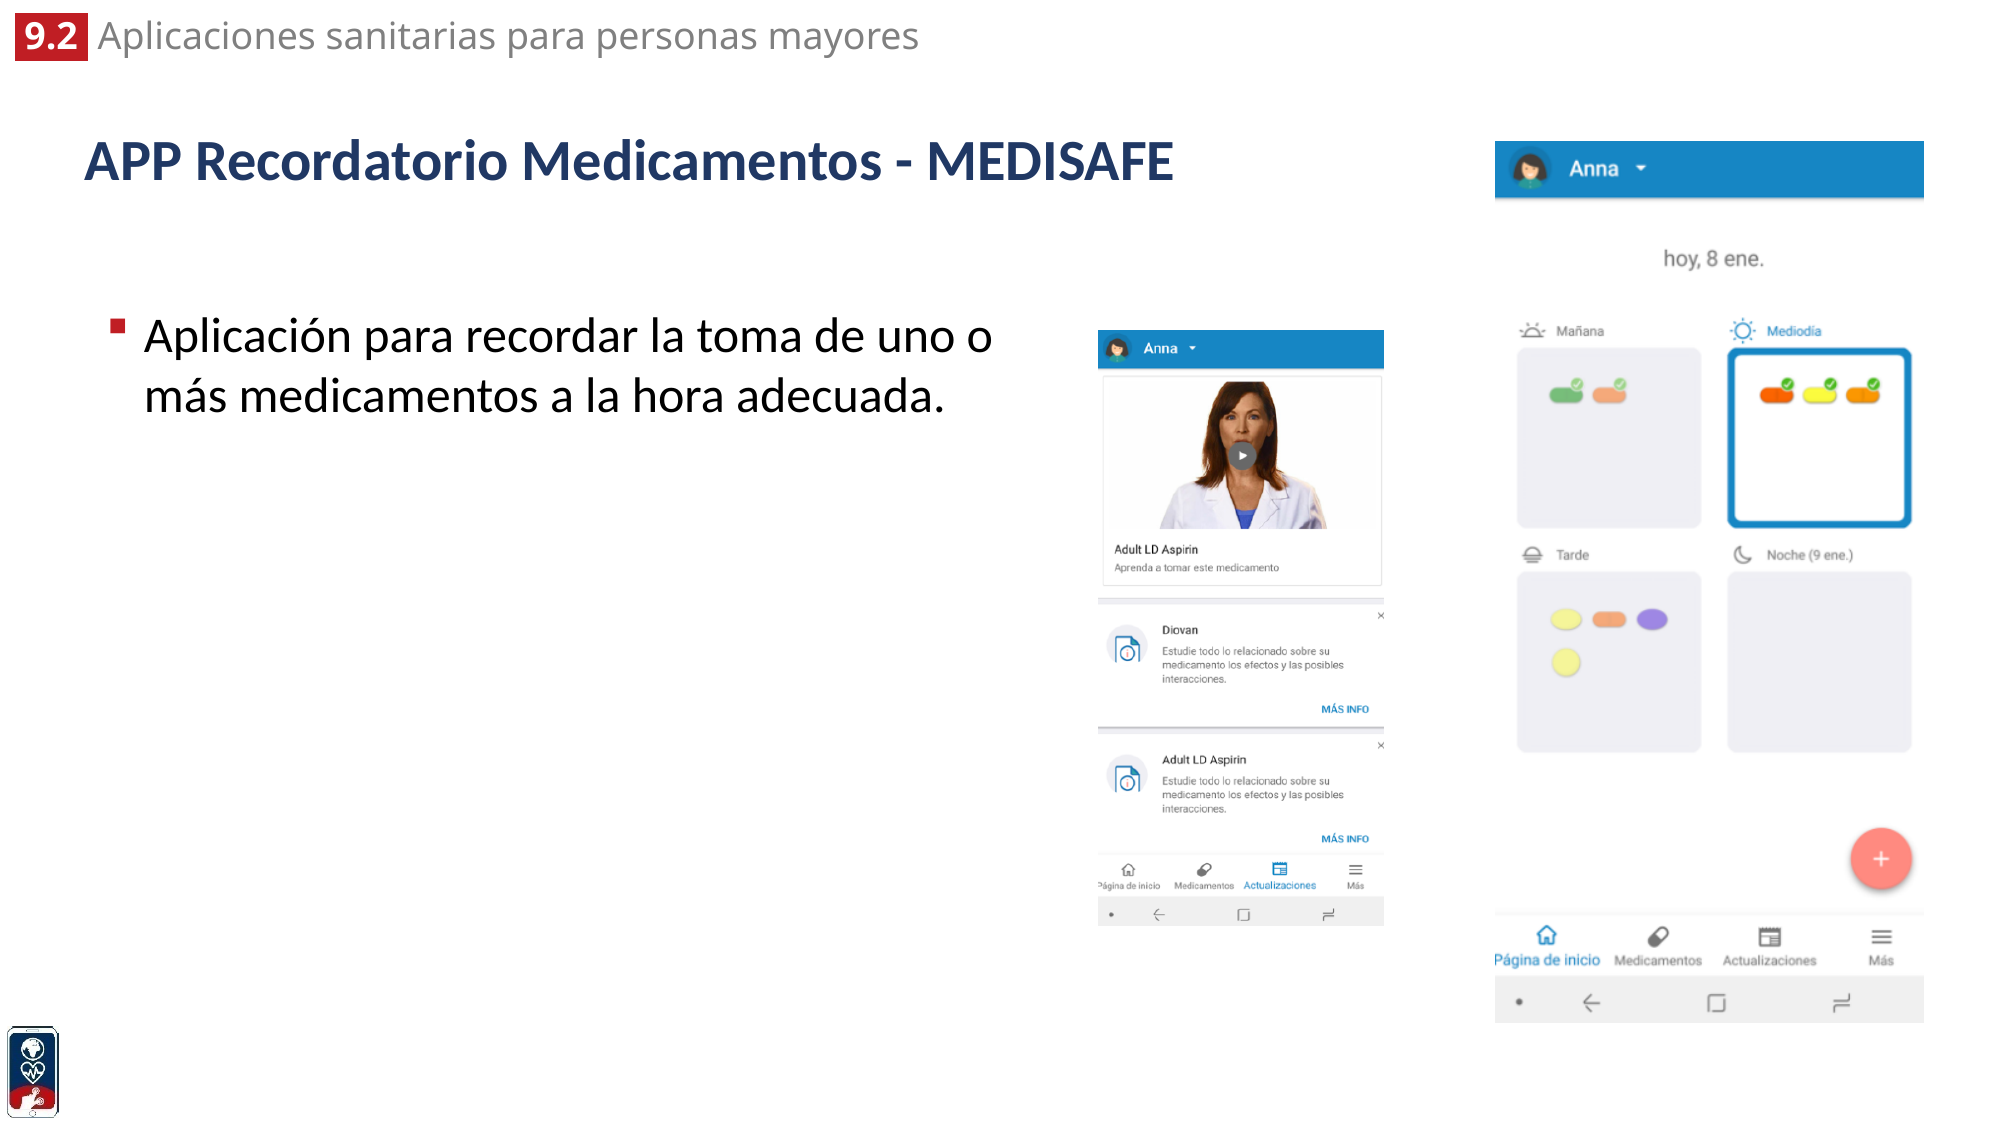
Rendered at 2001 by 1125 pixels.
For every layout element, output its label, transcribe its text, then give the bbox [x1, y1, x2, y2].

picture [1098, 330, 1384, 926]
list Aplicación para recordar la toma de uno o más medicamentos a la hora adecuada. [91, 295, 1021, 839]
picture [7, 1026, 59, 1118]
title APP Recordatorio Medicamentos - MEDISAFE [70, 112, 1885, 212]
picture [1495, 141, 1924, 1023]
